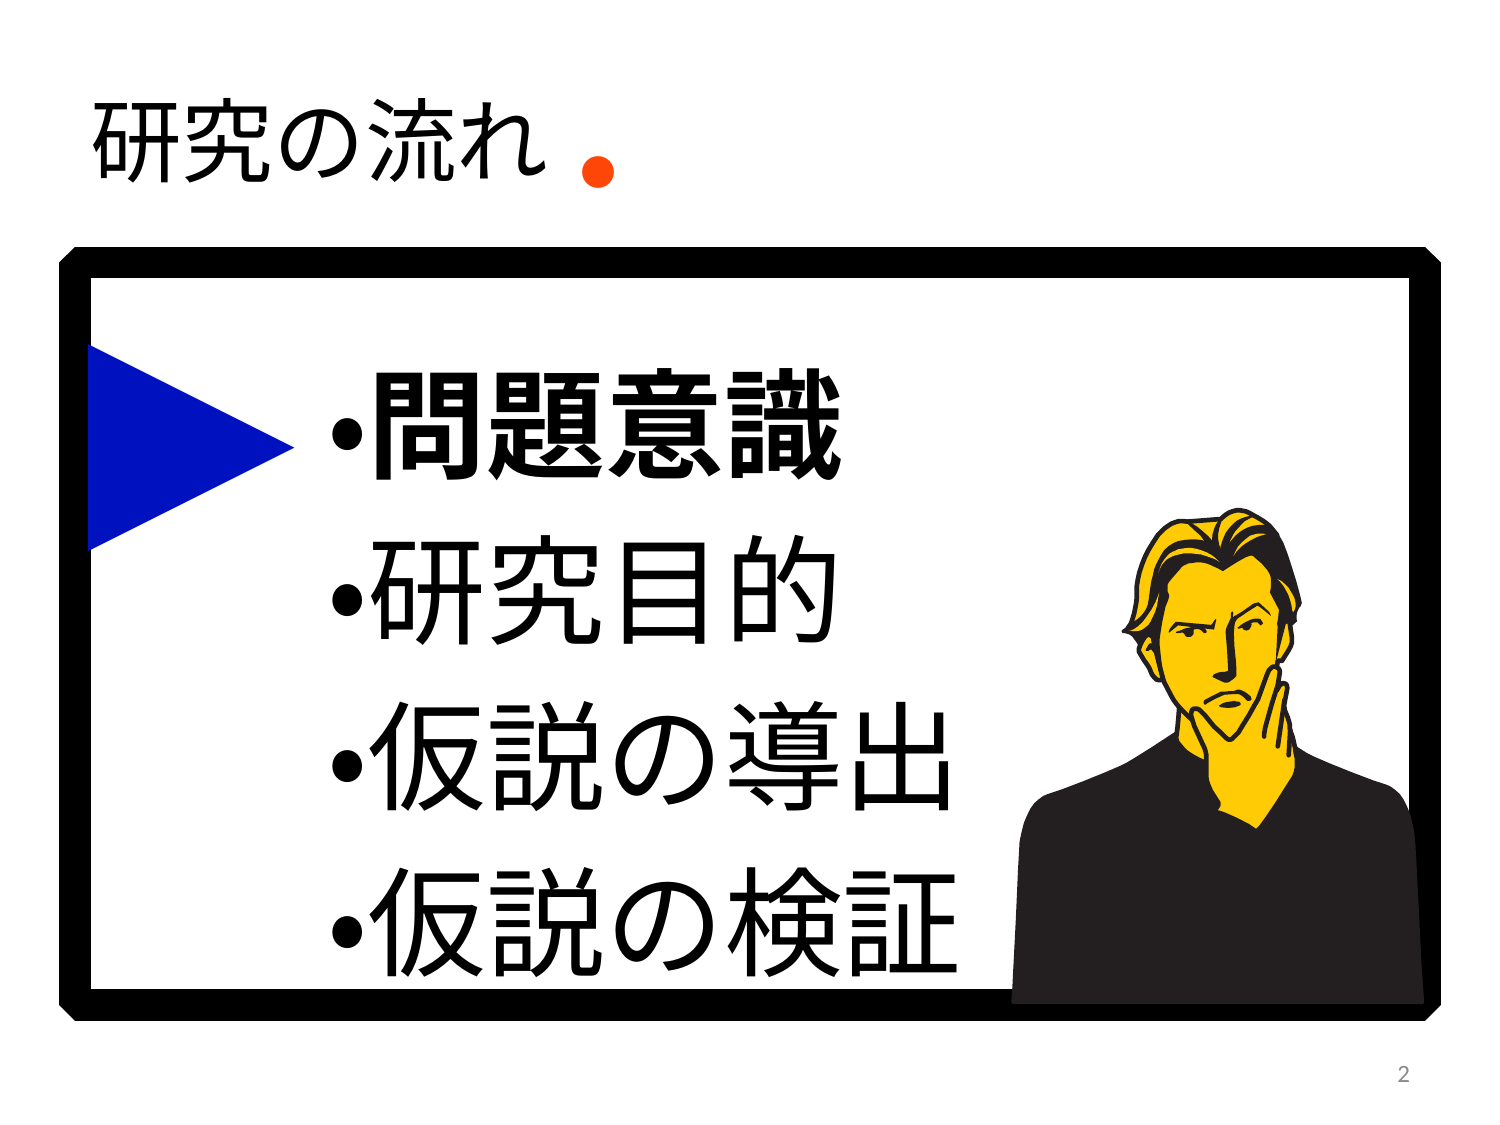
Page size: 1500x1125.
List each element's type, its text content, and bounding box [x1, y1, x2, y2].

picture [1010, 506, 1426, 1006]
list ・問題意識 ・研究目的 ・仮説の導出 ・仮説の検証 [75, 262, 1425, 1005]
text_box ▶ [73, 240, 311, 580]
slide_number 2 [1074, 1042, 1425, 1103]
title 研究の流れ [75, 45, 1425, 233]
text_box ・ [508, 72, 688, 268]
